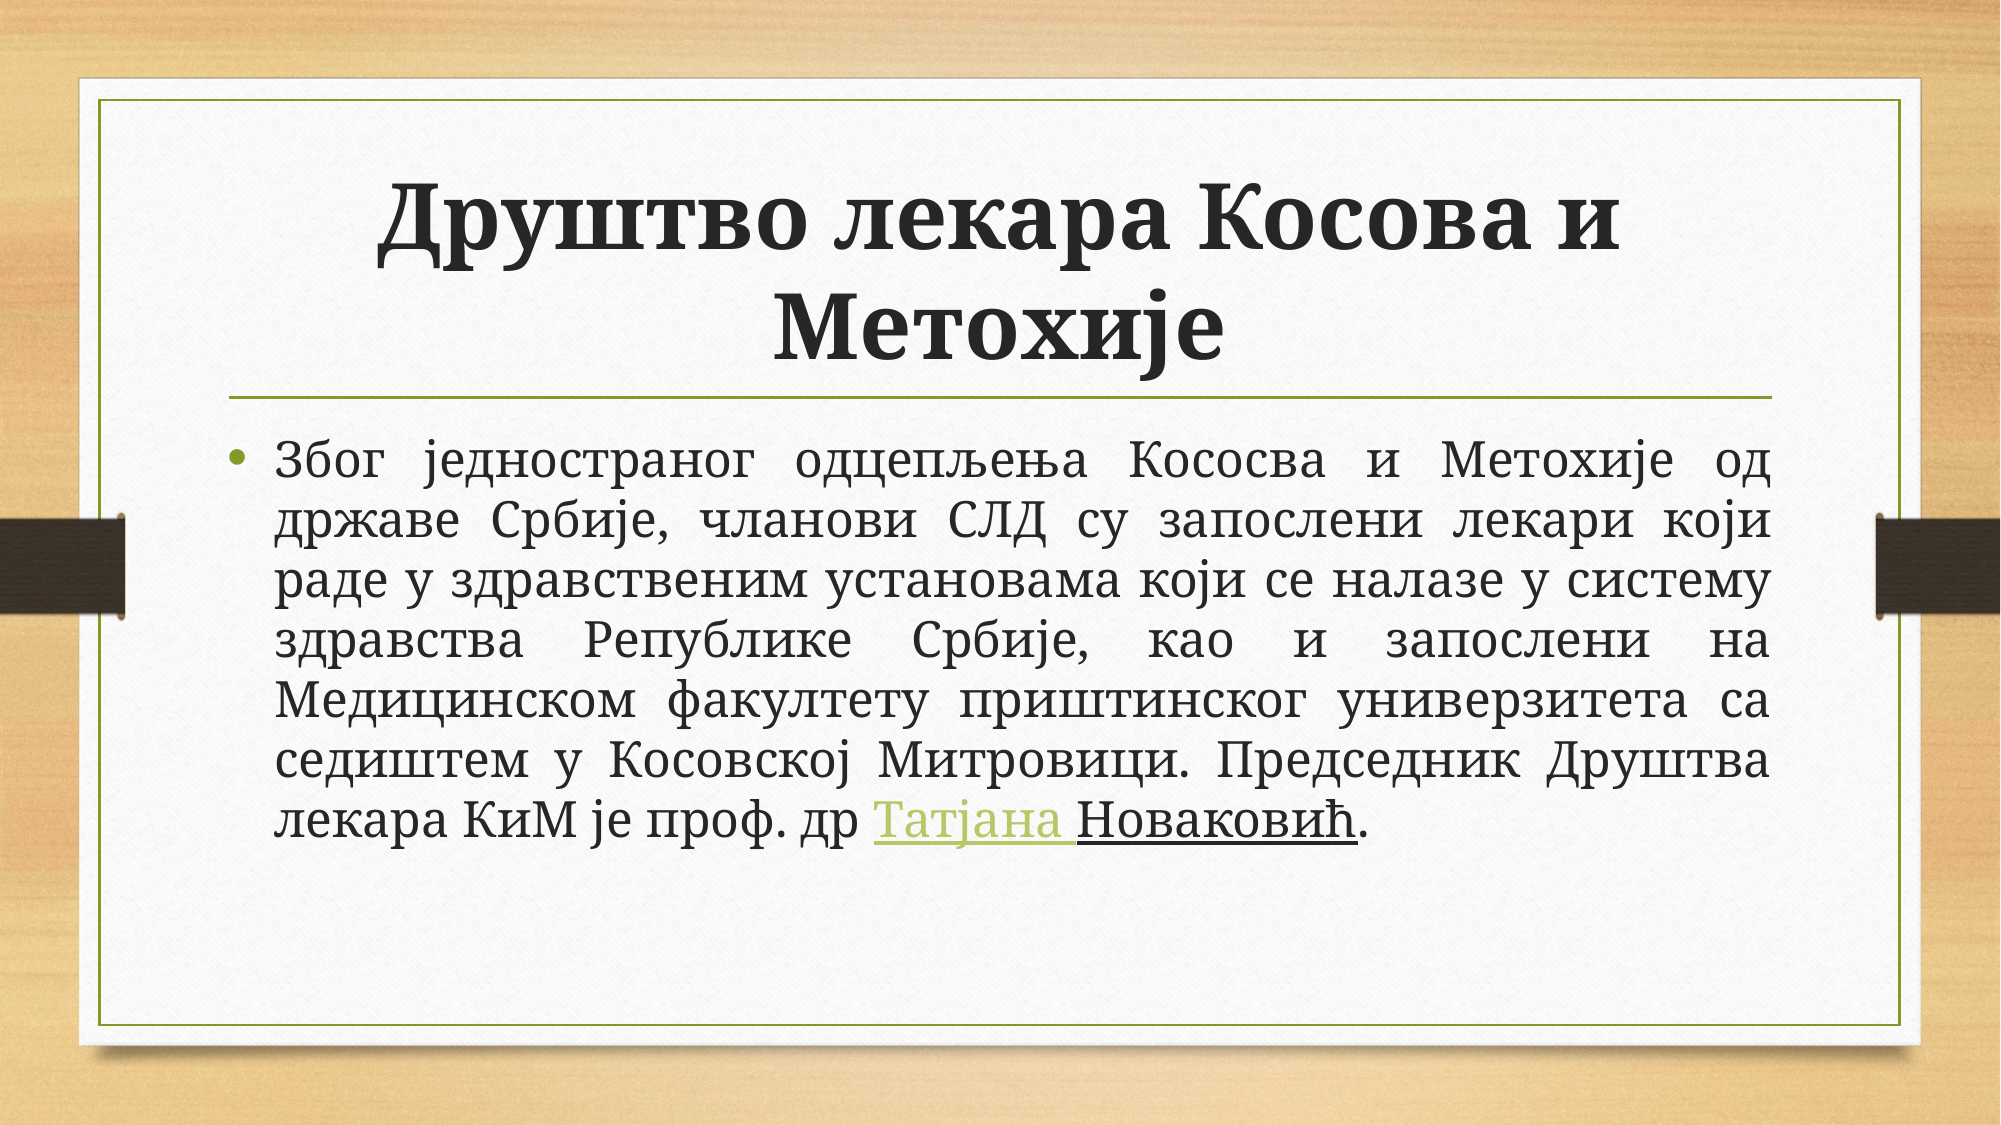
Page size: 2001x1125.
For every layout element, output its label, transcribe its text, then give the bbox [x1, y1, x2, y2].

list Због једностраног одцепљења Кососва и Метохије од државе Србије, чланови СЛД су запослени лекари који раде у здравственим установама који се налазе у систему здравства Републике Србије, као и запослени на Медицинском факултету приштинског универзитета са седиштем у Косовској Митровици. Председник Друштва лекара КиМ је проф. др Татјана Новаковић. [212, 419, 1788, 964]
title Друштво лекара Косова и Метохије [212, 161, 1788, 375]
picture [0, 0, 2001, 1125]
